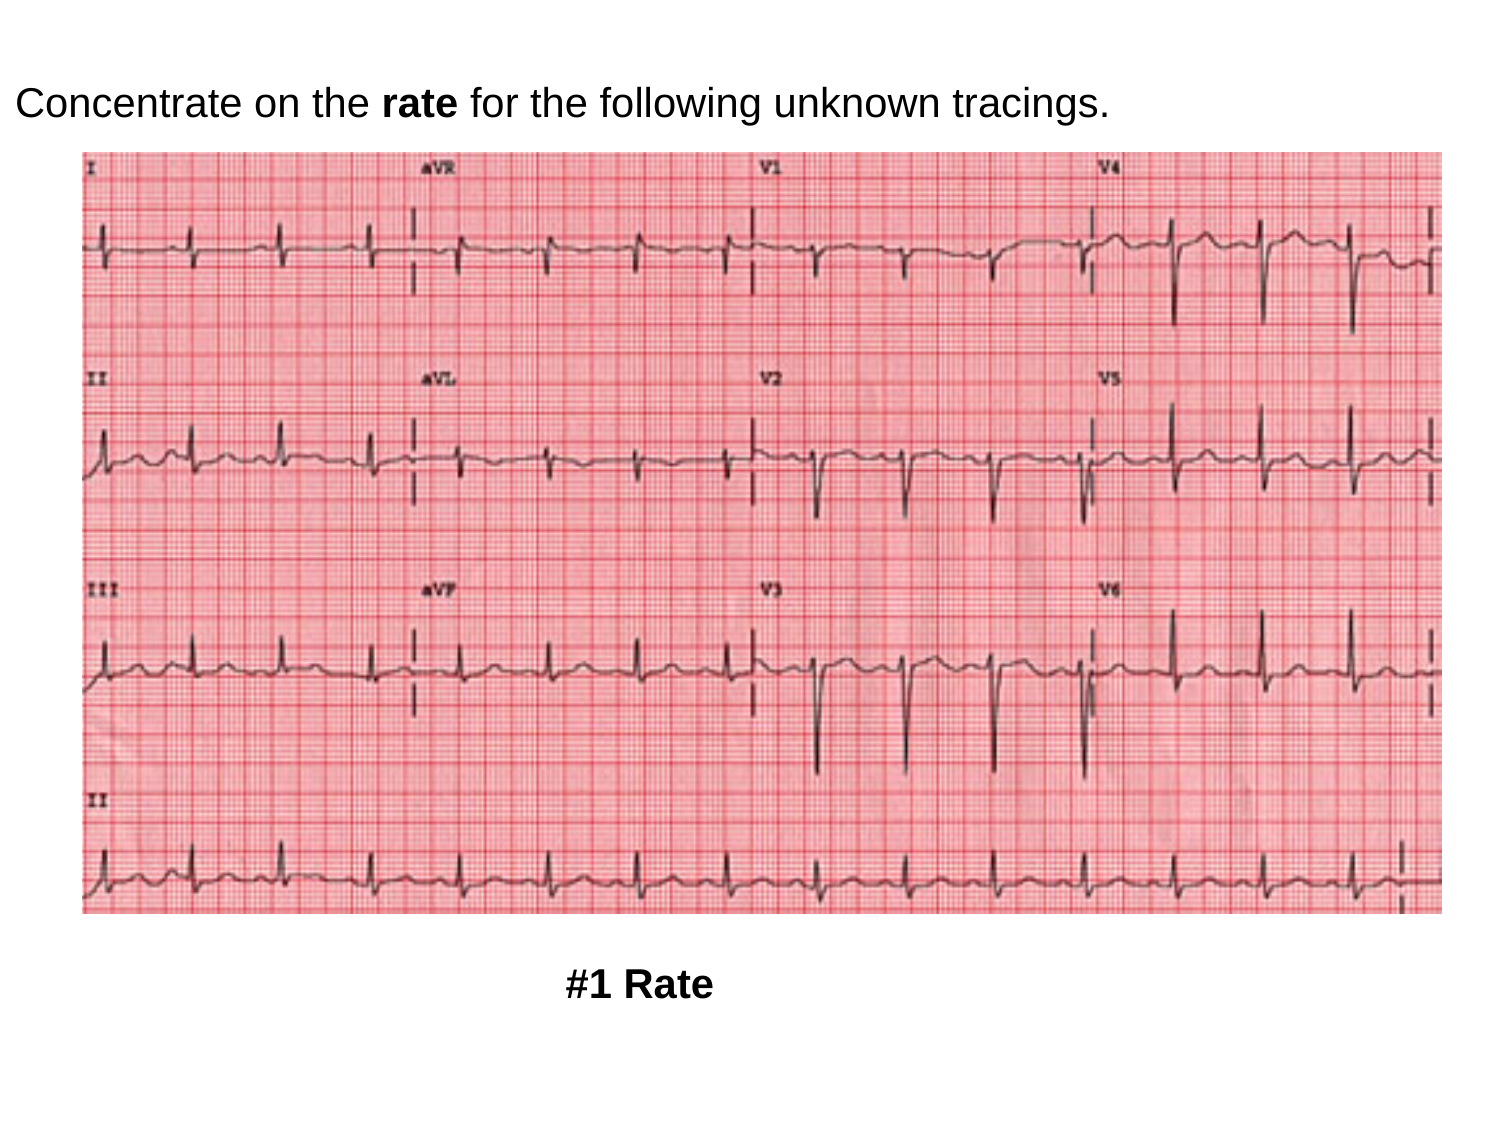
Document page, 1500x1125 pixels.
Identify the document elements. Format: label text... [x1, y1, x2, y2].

text_box Concentrate on the rate for the following unknown tracings. [0, 68, 1500, 134]
text_box #1 Rate [550, 949, 743, 1014]
picture [81, 152, 1442, 915]
